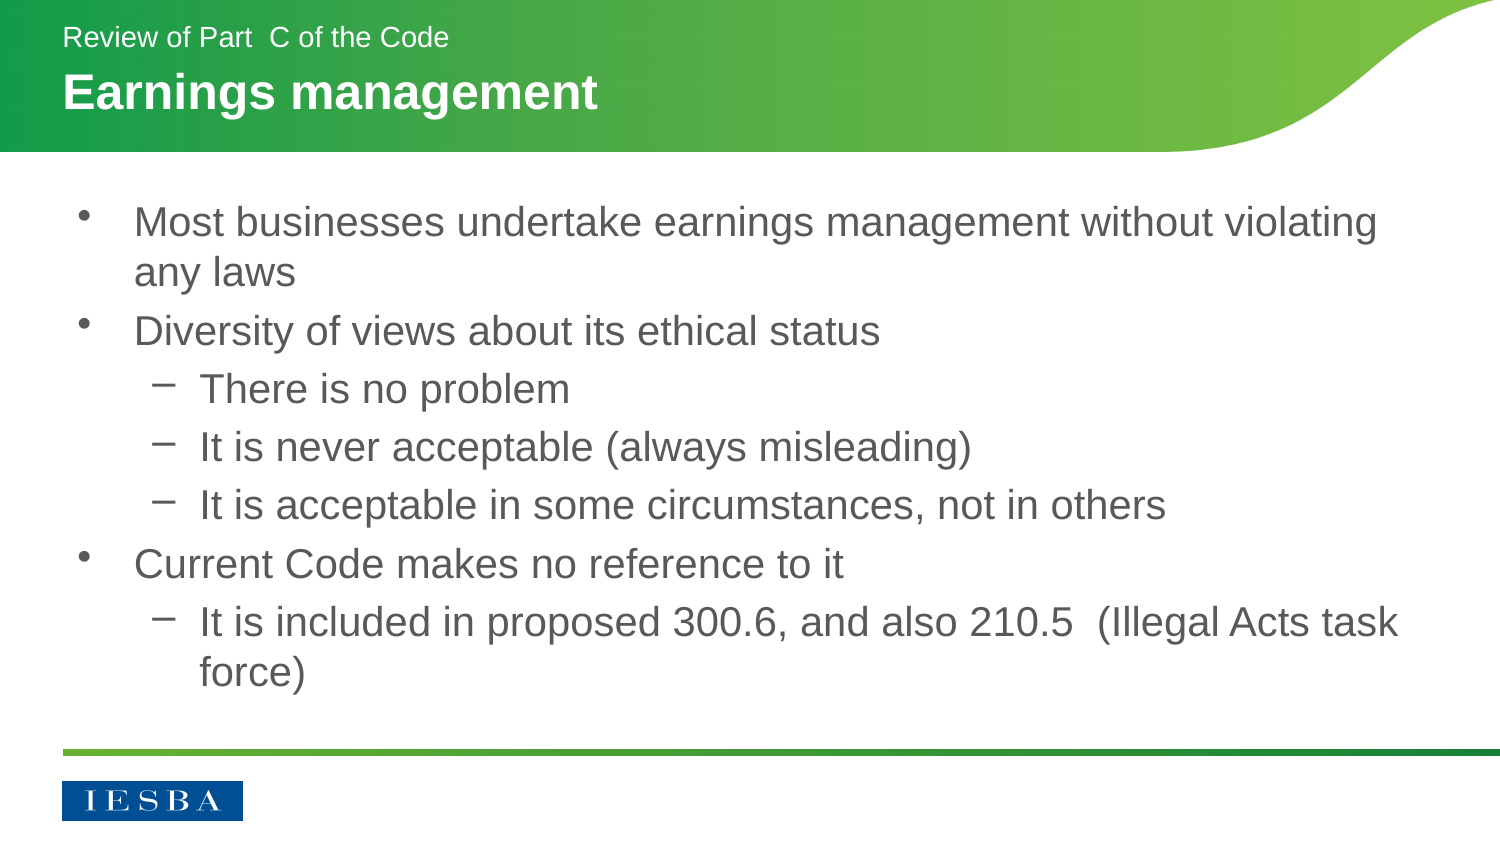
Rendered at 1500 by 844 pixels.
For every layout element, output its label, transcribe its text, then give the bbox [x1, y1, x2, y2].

list Most businesses undertake earnings management without violating any laws Diversity of views about its ethical status There is no problem It is never acceptable (always misleading) It is acceptable in some circumstances, not in others Current Code makes no reference to it It is included in proposed 300.6, and also 210.5 (Illegal Acts task force) [62, 187, 1450, 694]
subtitle Review of Part C of the Code [62, 18, 500, 47]
title Earnings management [62, 56, 1300, 122]
picture [0, 0, 1497, 152]
picture [62, 781, 243, 821]
